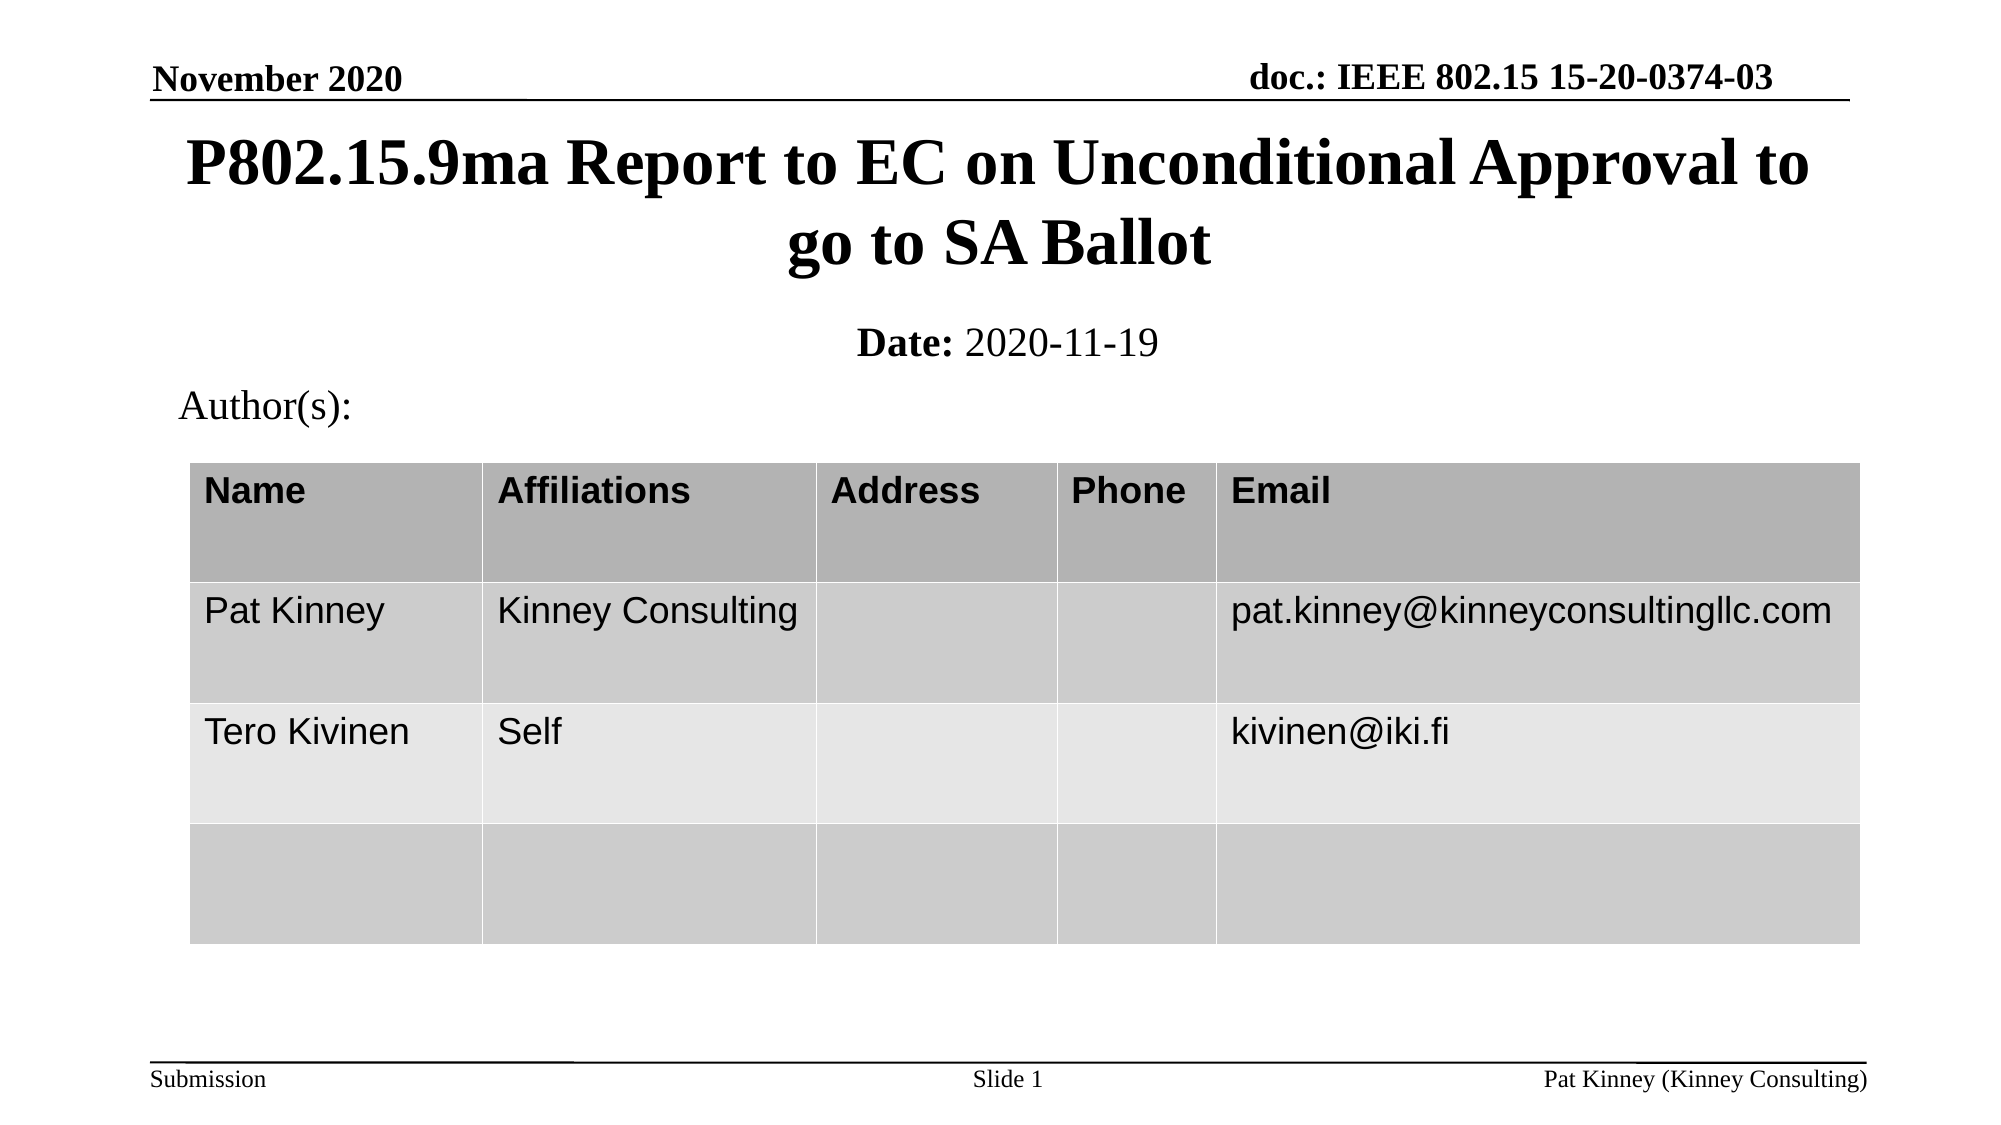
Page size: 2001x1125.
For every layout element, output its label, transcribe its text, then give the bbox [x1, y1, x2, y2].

text_box November 2020 [152, 54, 563, 100]
table_cell [817, 824, 1057, 944]
table_cell [190, 824, 482, 944]
table_cell Pat Kinney [190, 583, 482, 703]
table_header Address [817, 463, 1057, 582]
table_cell pat.kinney@kinneyconsultingllc.com [1217, 583, 1860, 703]
table_cell Tero Kivinen [190, 704, 482, 823]
text_box Slide 1 [950, 1062, 1066, 1122]
text_box P802.15.9ma Report to EC on Unconditional Approval to go to SA Ballot [149, 77, 1850, 318]
table_cell [1217, 824, 1860, 944]
table_header Name [190, 463, 482, 582]
text_box Author(s): [162, 370, 401, 433]
table_cell kivinen@iki.fi [1217, 704, 1860, 823]
table_cell Self [483, 704, 816, 823]
table_cell [817, 704, 1057, 823]
table_header Email [1217, 463, 1860, 582]
text_box Date: 2020-11-19 [308, 307, 1708, 386]
table_header Phone [1058, 463, 1216, 582]
table_cell Kinney Consulting [483, 583, 816, 703]
table_cell [1058, 824, 1216, 944]
table_header Affiliations [483, 463, 816, 582]
text_box Pat Kinney (Kinney Consulting) [1171, 1062, 1869, 1092]
table_cell [1058, 704, 1216, 823]
table_cell [483, 824, 816, 944]
table_cell [817, 583, 1057, 703]
table_cell [1058, 583, 1216, 703]
